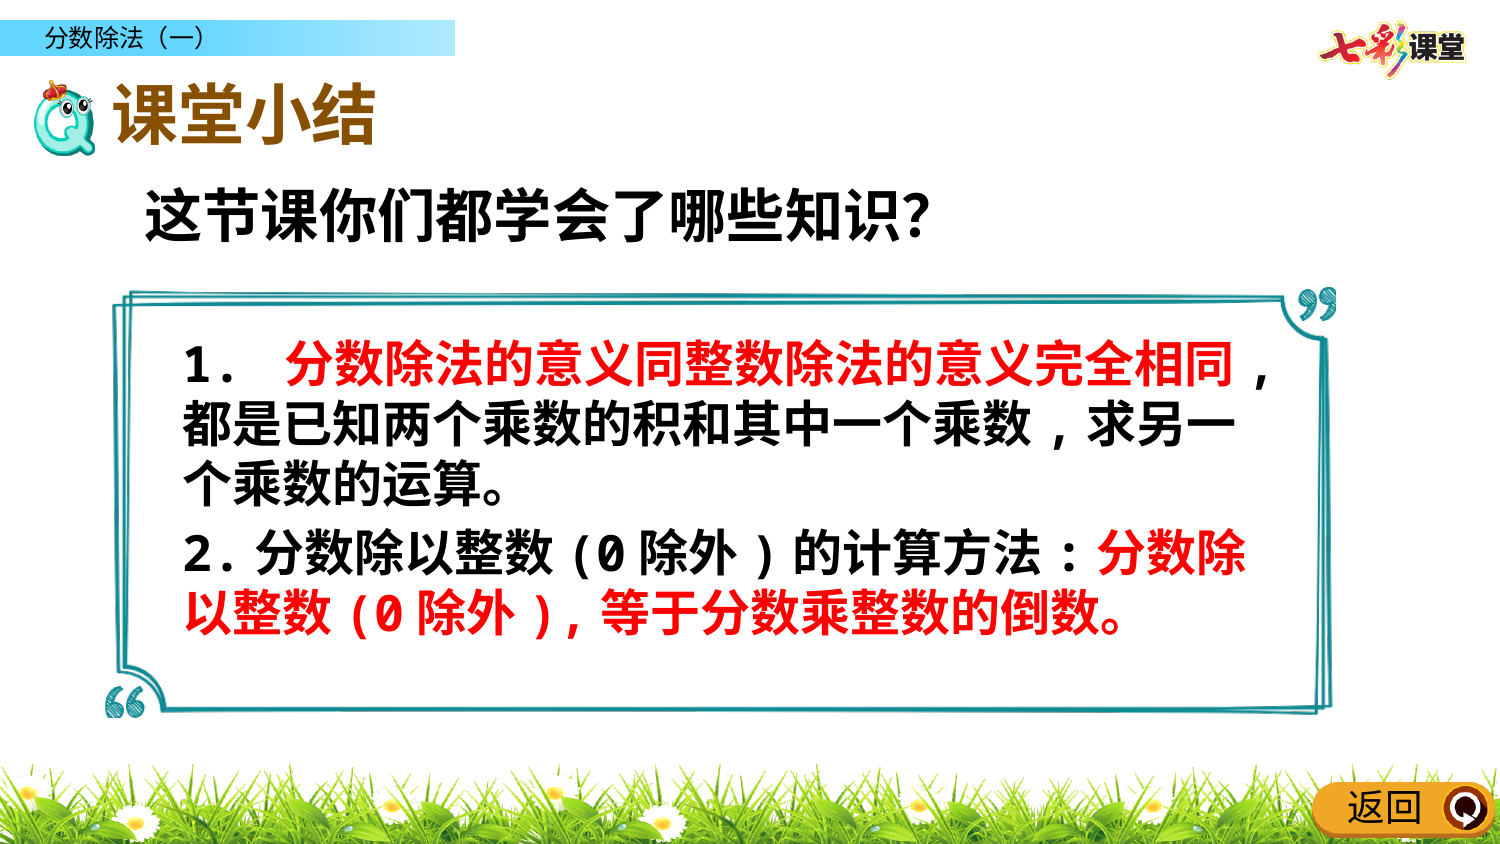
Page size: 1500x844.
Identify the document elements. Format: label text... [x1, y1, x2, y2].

picture [105, 287, 1337, 718]
text_box 课堂小结 [100, 67, 404, 159]
text_box 这节课你们都学会了哪些知识？ [133, 173, 972, 255]
picture [1316, 20, 1468, 80]
picture [0, 764, 1500, 844]
picture [34, 80, 96, 156]
